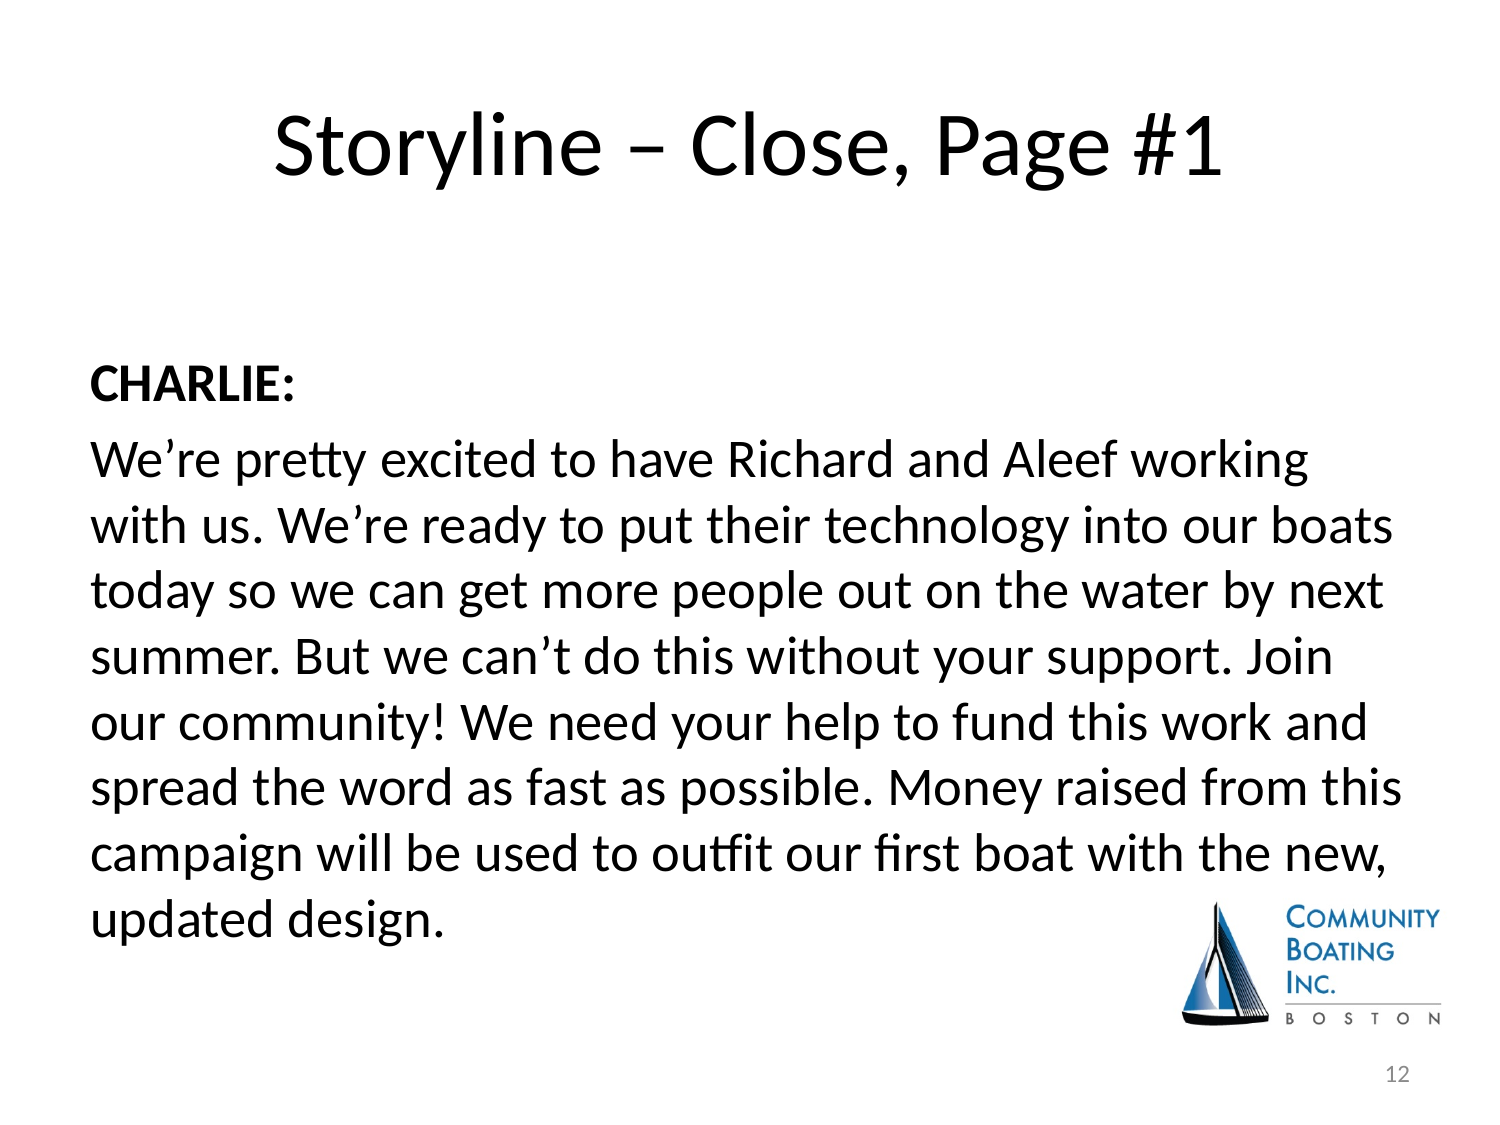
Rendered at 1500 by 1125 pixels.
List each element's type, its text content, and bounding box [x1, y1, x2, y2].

picture [1162, 887, 1463, 1038]
slide_number 12 [1074, 1042, 1425, 1103]
list CHARLIE: We’re pretty excited to have Richard and Aleef working with us. We’re ready to put their technology into our boats today so we can get more people out on the water by next summer. But we can’t do this without your support. Join our community! We need your help to fund this work and spread the word as fast as possible. Money raised from this campaign will be used to outfit our first boat with the new, updated design. [75, 262, 1425, 963]
title Storyline – Close, Page #1 [75, 45, 1425, 233]
